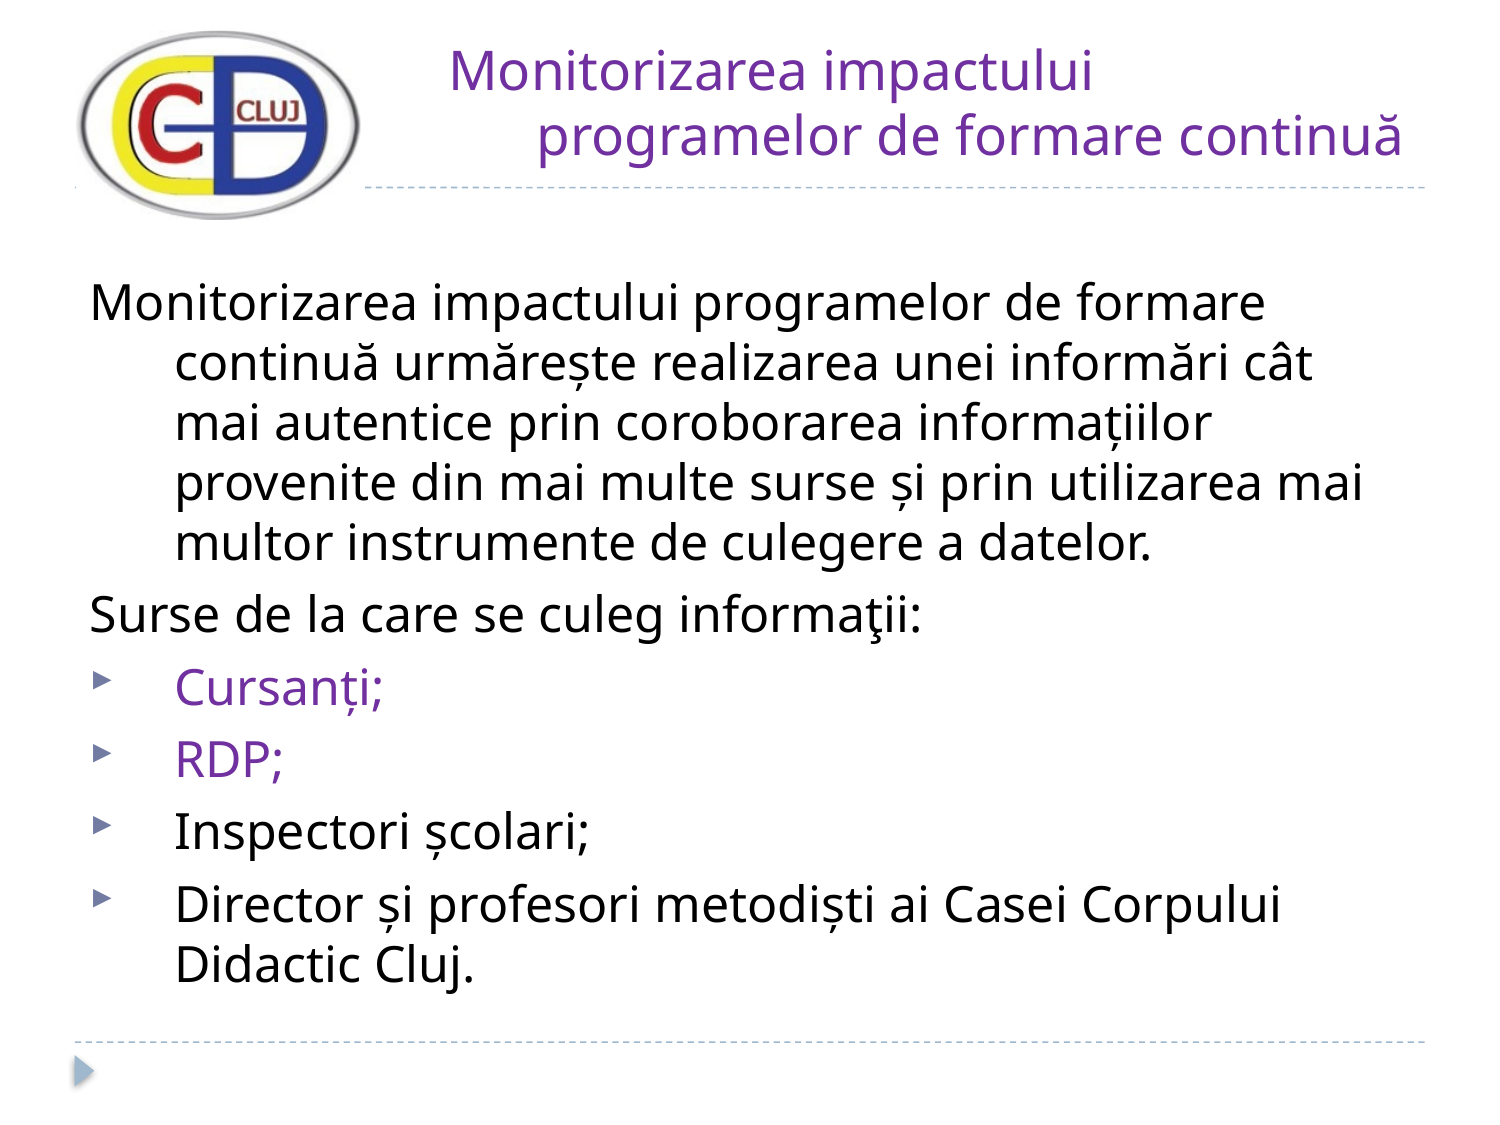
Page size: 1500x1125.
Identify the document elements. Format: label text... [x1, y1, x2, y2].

title Monitorizarea impactului programelor de formare continuă [433, 23, 1425, 174]
picture [76, 30, 361, 220]
list Monitorizarea impactului programelor de formare continuă urmăreşte realizarea unei informări cât mai autentice prin coroborarea informaţiilor provenite din mai multe surse şi prin utilizarea mai multor instrumente de culegere a datelor. Surse de la care se culeg informaţii: Cursanţi; RDP; Inspectori şcolari; Director şi profesori metodişti ai Casei Corpului Didactic Cluj. [75, 262, 1425, 1032]
